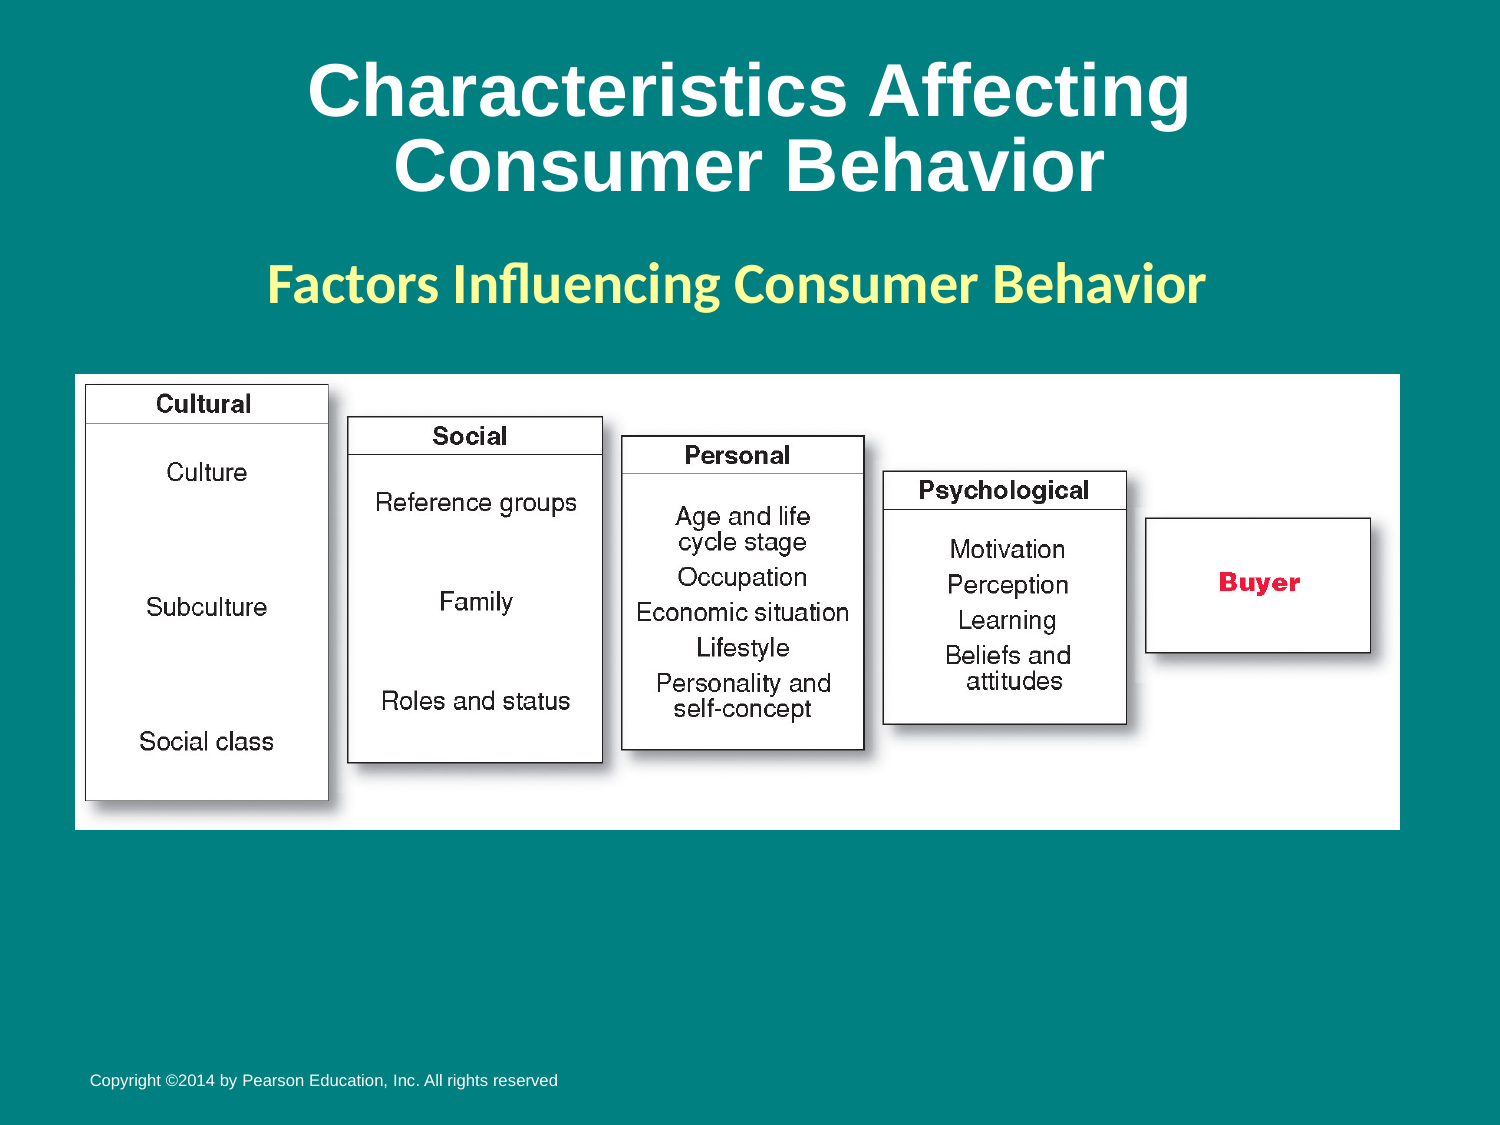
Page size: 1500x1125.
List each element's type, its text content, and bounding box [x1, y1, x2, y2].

picture [74, 374, 1401, 831]
list Factors Influencing Consumer Behavior [149, 237, 1326, 301]
text_box Copyright ©2014 by Pearson Education, Inc. All rights reserved [74, 1062, 825, 1098]
title Characteristics Affecting Consumer Behavior [112, 37, 1388, 226]
